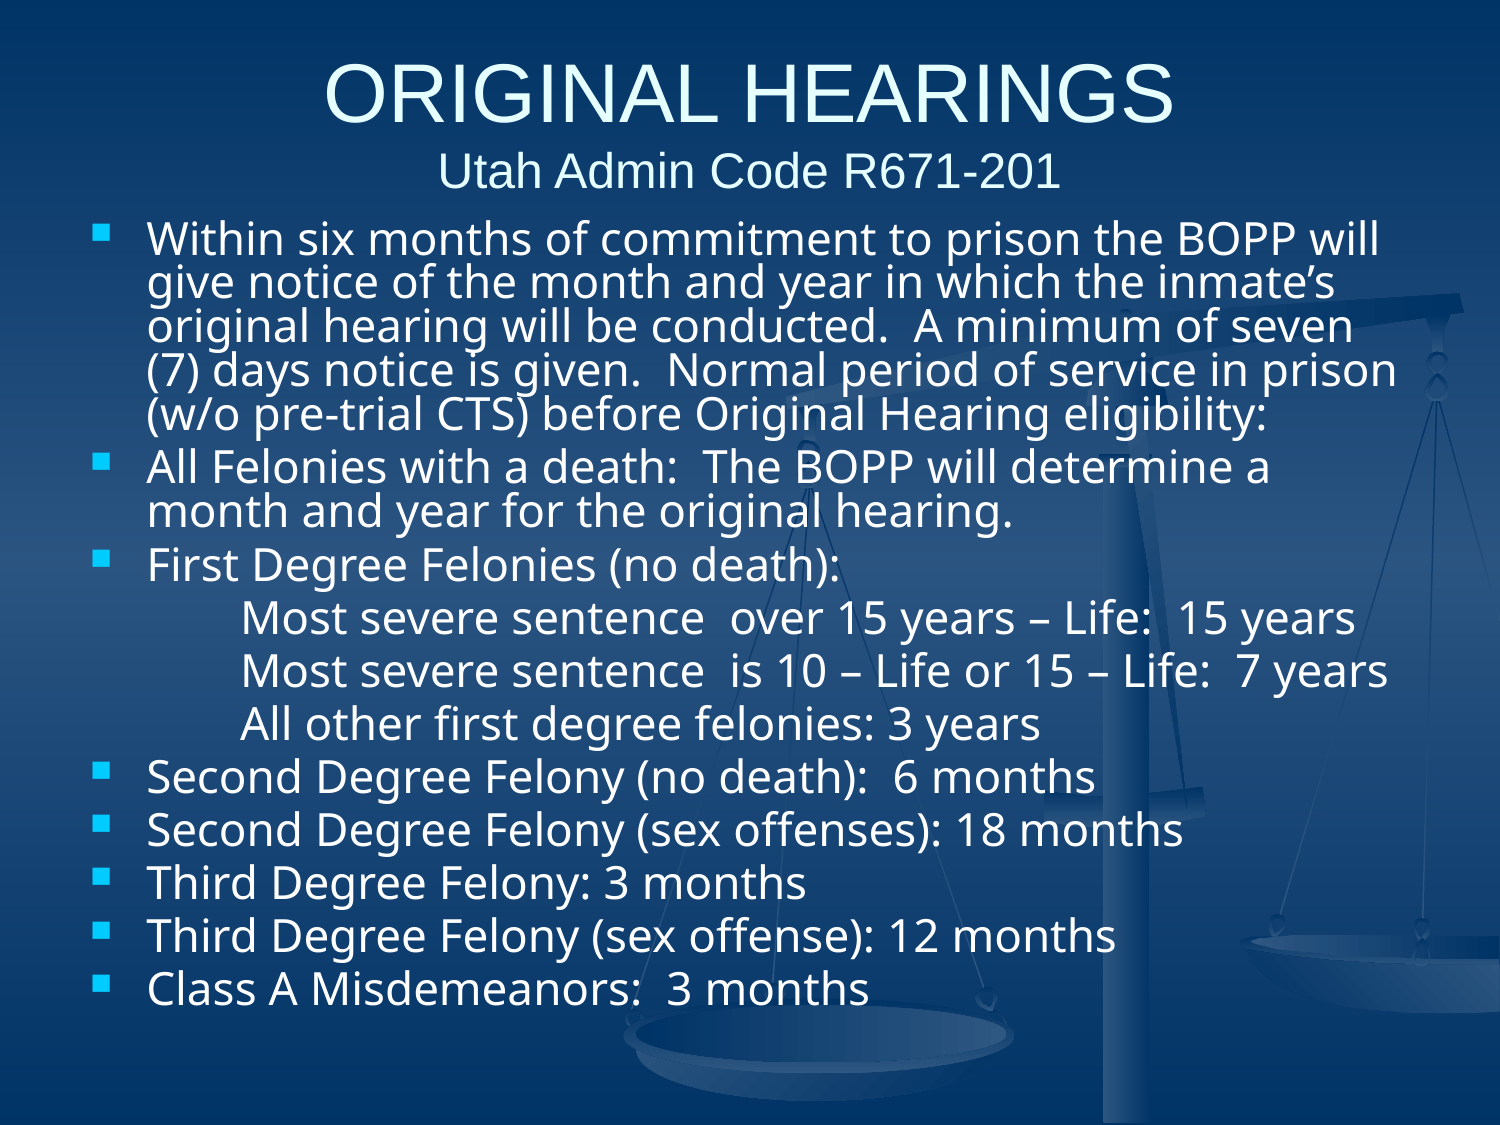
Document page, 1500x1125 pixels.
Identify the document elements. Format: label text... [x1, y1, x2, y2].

title ORIGINAL HEARINGS Utah Admin Code R671-201 [74, 24, 1426, 212]
list Within six months of commitment to prison the BOPP will give notice of the month and year in which the inmate’s original hearing will be conducted. A minimum of seven (7) days notice is given. Normal period of service in prison (w/o pre-trial CTS) before Original Hearing eligibility: All Felonies with a death: The BOPP will determine a month and year for the original hearing. First Degree Felonies (no death): Most severe sentence over 15 years – Life: 15 years Most severe sentence is 10 – Life or 15 – Life: 7 years All other first degree felonies: 3 years Second Degree Felony (no death): 6 months Second Degree Felony (sex offenses): 18 months Third Degree Felony: 3 months Third Degree Felony (sex offense): 12 months Class A Misdemeanors: 3 months [74, 212, 1426, 1101]
